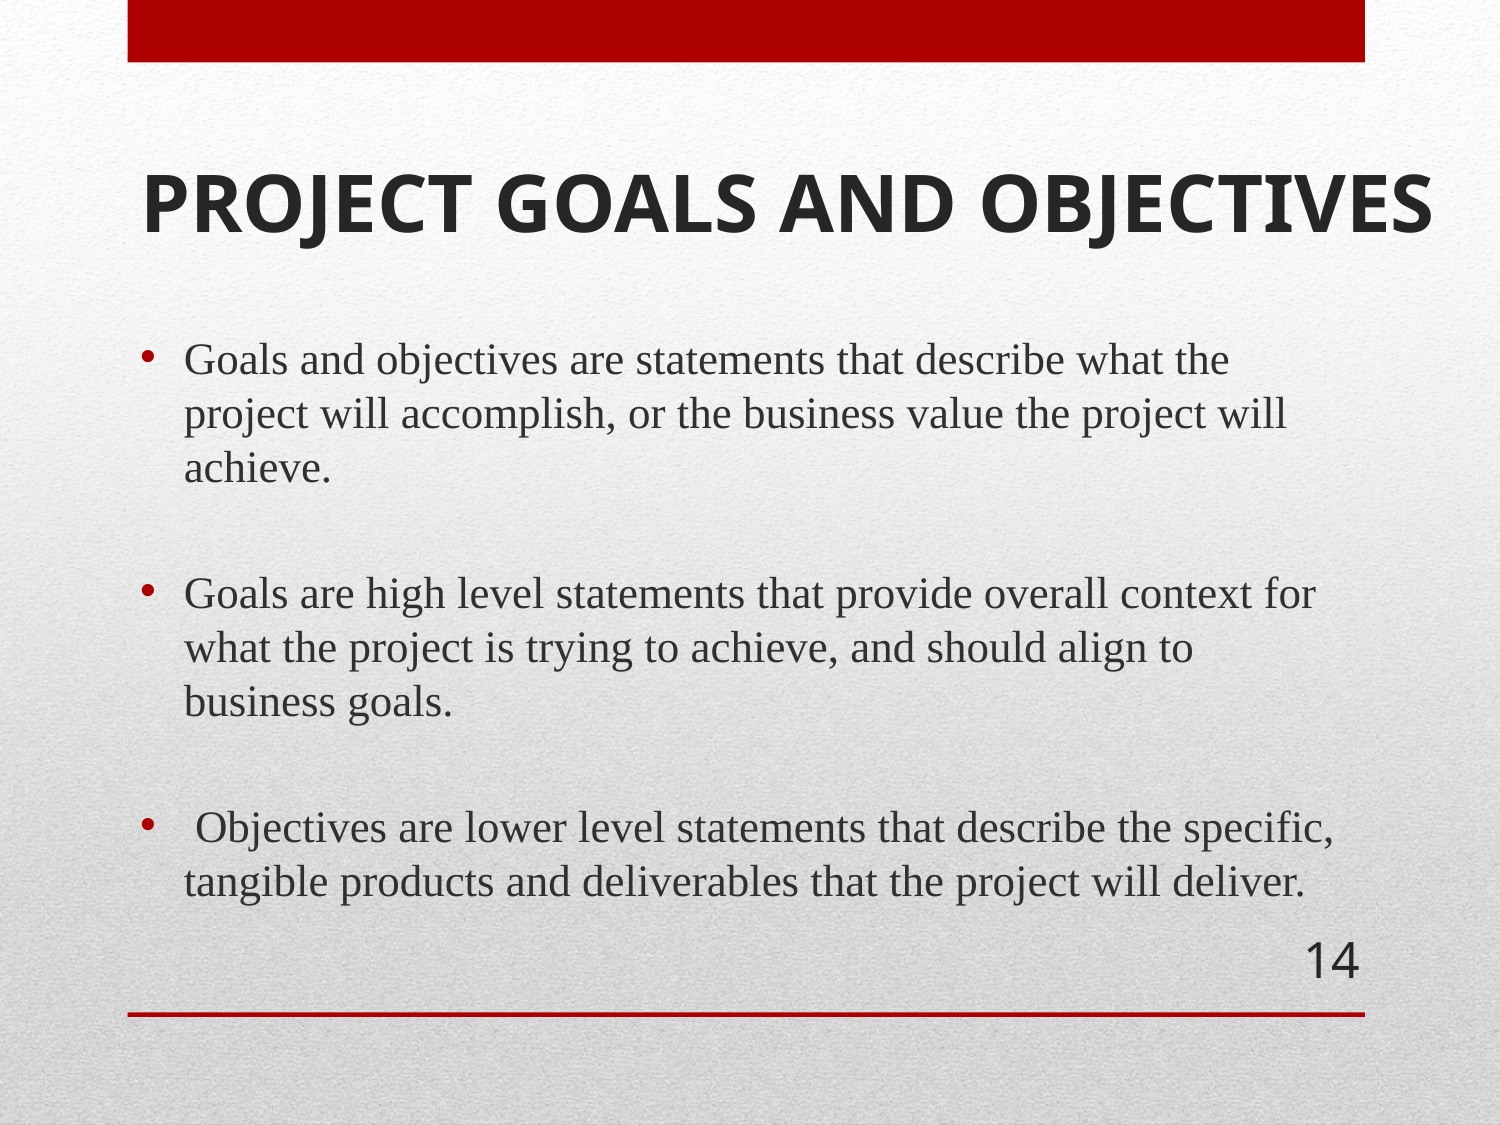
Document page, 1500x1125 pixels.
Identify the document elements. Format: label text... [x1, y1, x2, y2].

title Project Goals and objectives [125, 86, 1468, 257]
slide_number 14 [1250, 933, 1375, 993]
list Goals and objectives are statements that describe what the project will accomplish, or the business value the project will achieve. Goals are high level statements that provide overall context for what the project is trying to achieve, and should align to business goals. Objectives are lower level statements that describe the specific, tangible products and deliverables that the project will deliver. [125, 298, 1363, 936]
